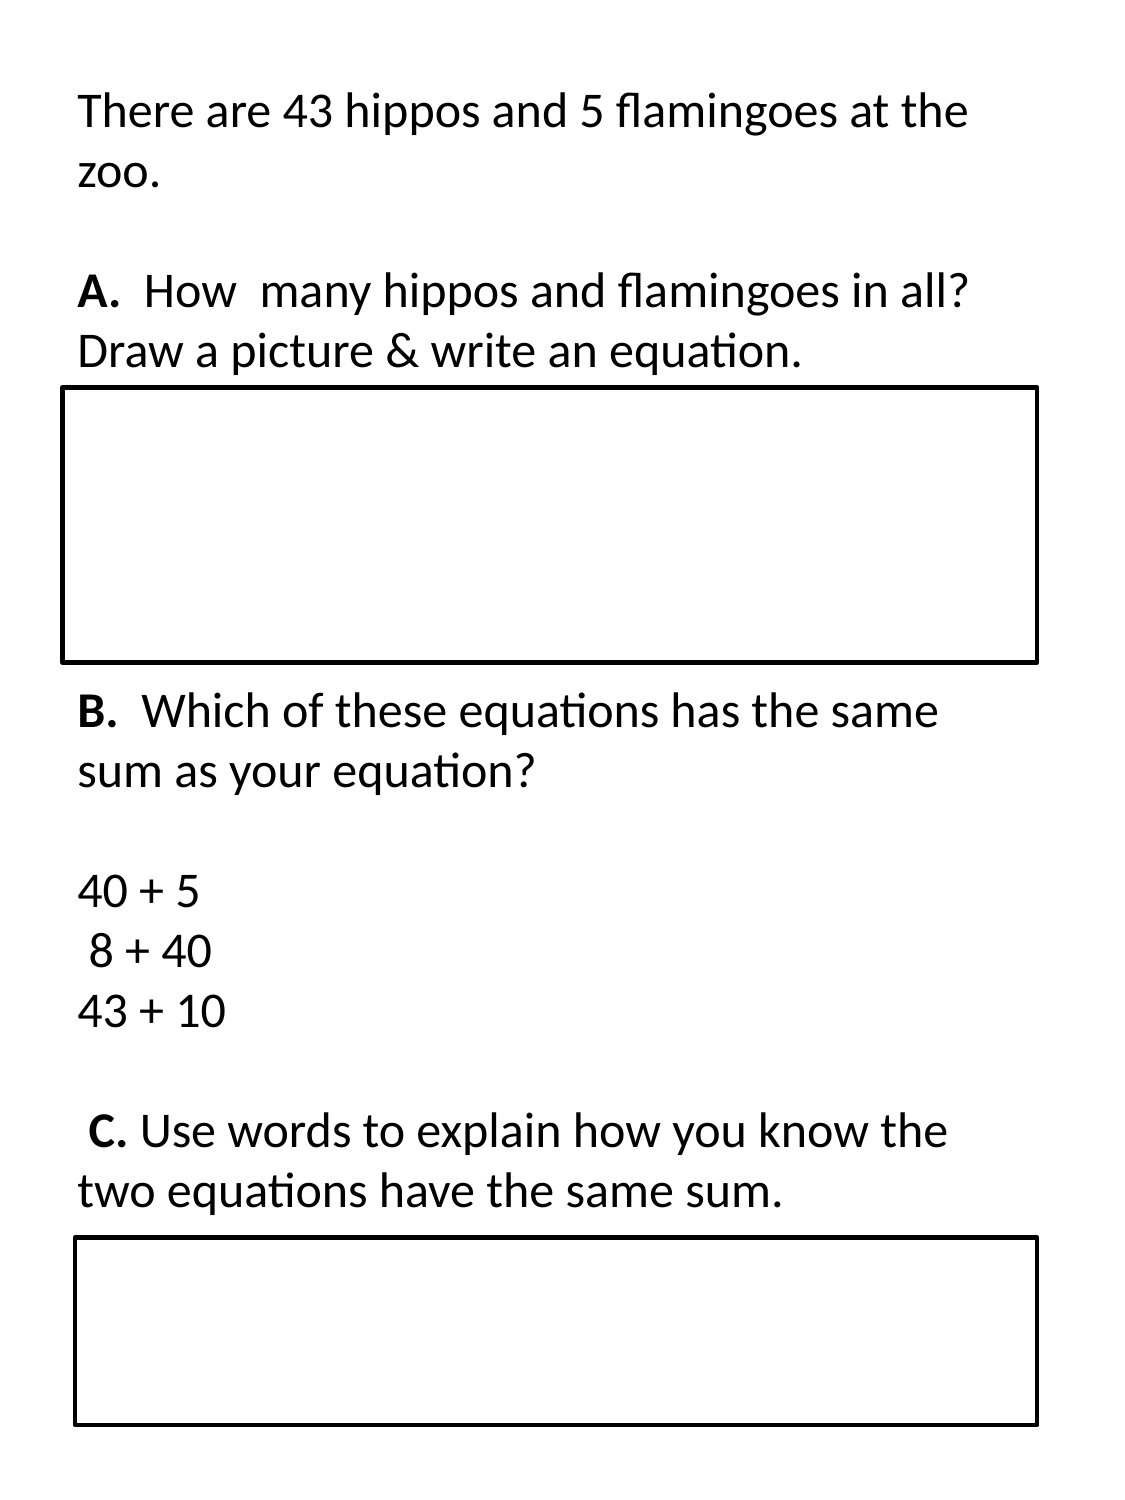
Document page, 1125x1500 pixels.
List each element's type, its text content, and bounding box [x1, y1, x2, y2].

text_box [73, 1235, 1039, 1427]
title There are 43 hippos and 5 flamingoes at the zoo. A. How many hippos and flamingoes in all? Draw a picture & write an equation. B. Which of these equations has the same sum as your equation? 40 + 5 8 + 40 43 + 10 C. Use words to explain how you know the two equations have the same sum. [62, 0, 1044, 1413]
text_box [60, 385, 1039, 665]
